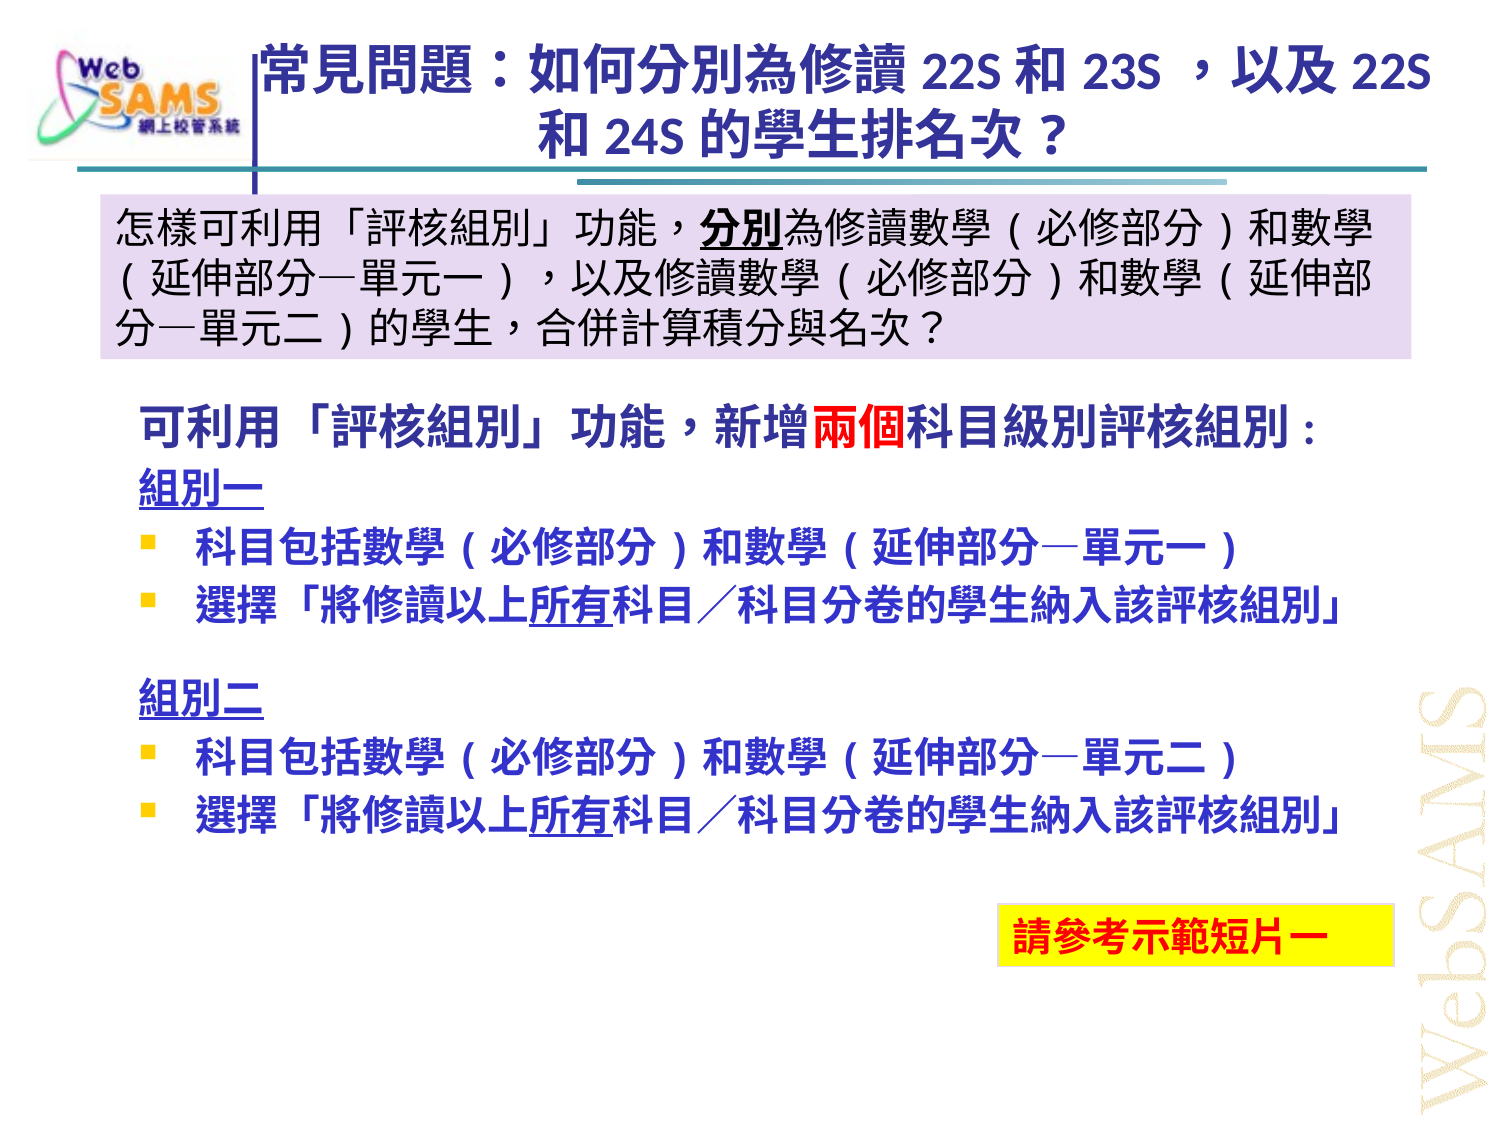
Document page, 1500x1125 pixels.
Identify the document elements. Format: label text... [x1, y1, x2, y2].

list 可利用「評核組別」功能，新增兩個科目級別評核組別: 組別一 科目包括數學(必修部分)和數學(延伸部分—單元一) 選擇「將修讀以上所有科目／科目分卷的學生納入該評核組別」 組別二 科目包括數學(必修部分)和數學(延伸部分—單元二) 選擇「將修讀以上所有科目／科目分卷的學生納入該評核組別」 [123, 388, 1388, 940]
title 常見問題：如何分別為修讀22S和23S，以及22S和24S的學生排名次? [242, 19, 1459, 173]
picture [1393, 679, 1500, 1117]
text_box 怎樣可利用「評核組別」功能，分別為修讀數學(必修部分)和數學(延伸部分—單元一)，以及修讀數學(必修部分)和數學(延伸部分—單元二)的學生，合併計算積分與名次？ [100, 194, 1412, 360]
text_box 請參考示範短片一 [998, 904, 1394, 967]
picture [27, 29, 242, 161]
